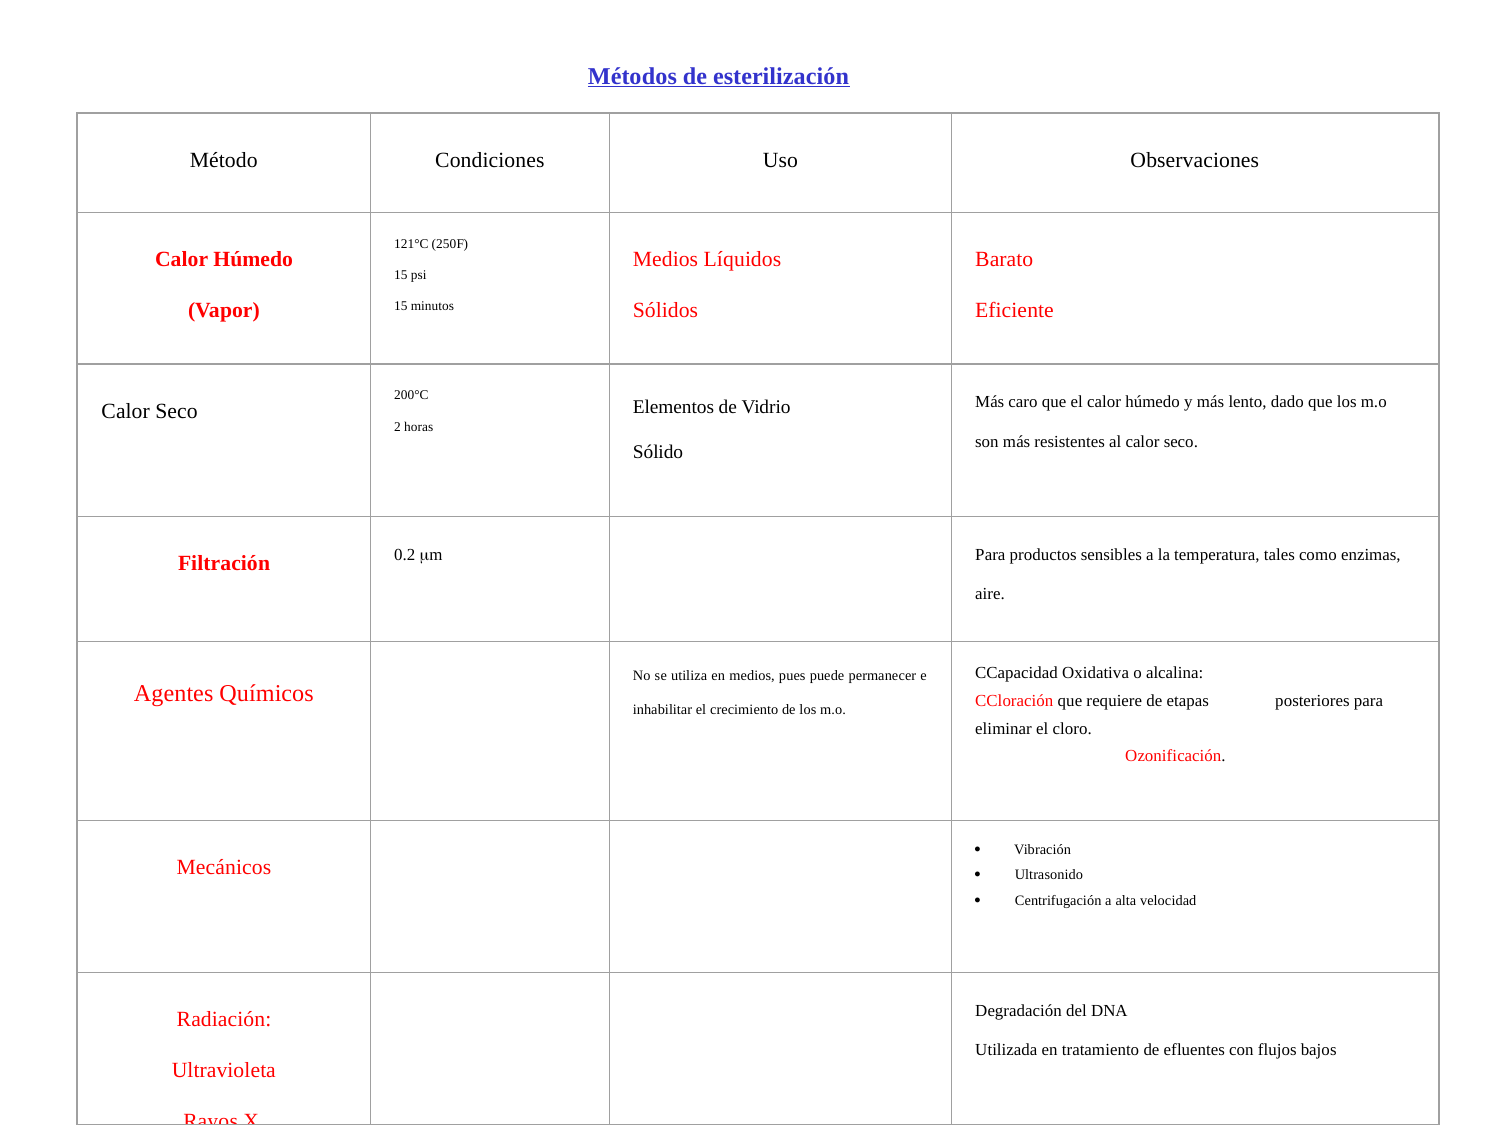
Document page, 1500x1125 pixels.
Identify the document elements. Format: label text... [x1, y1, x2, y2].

text_box Métodos de esterilización [337, 24, 1100, 110]
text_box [76, 112, 1440, 1125]
